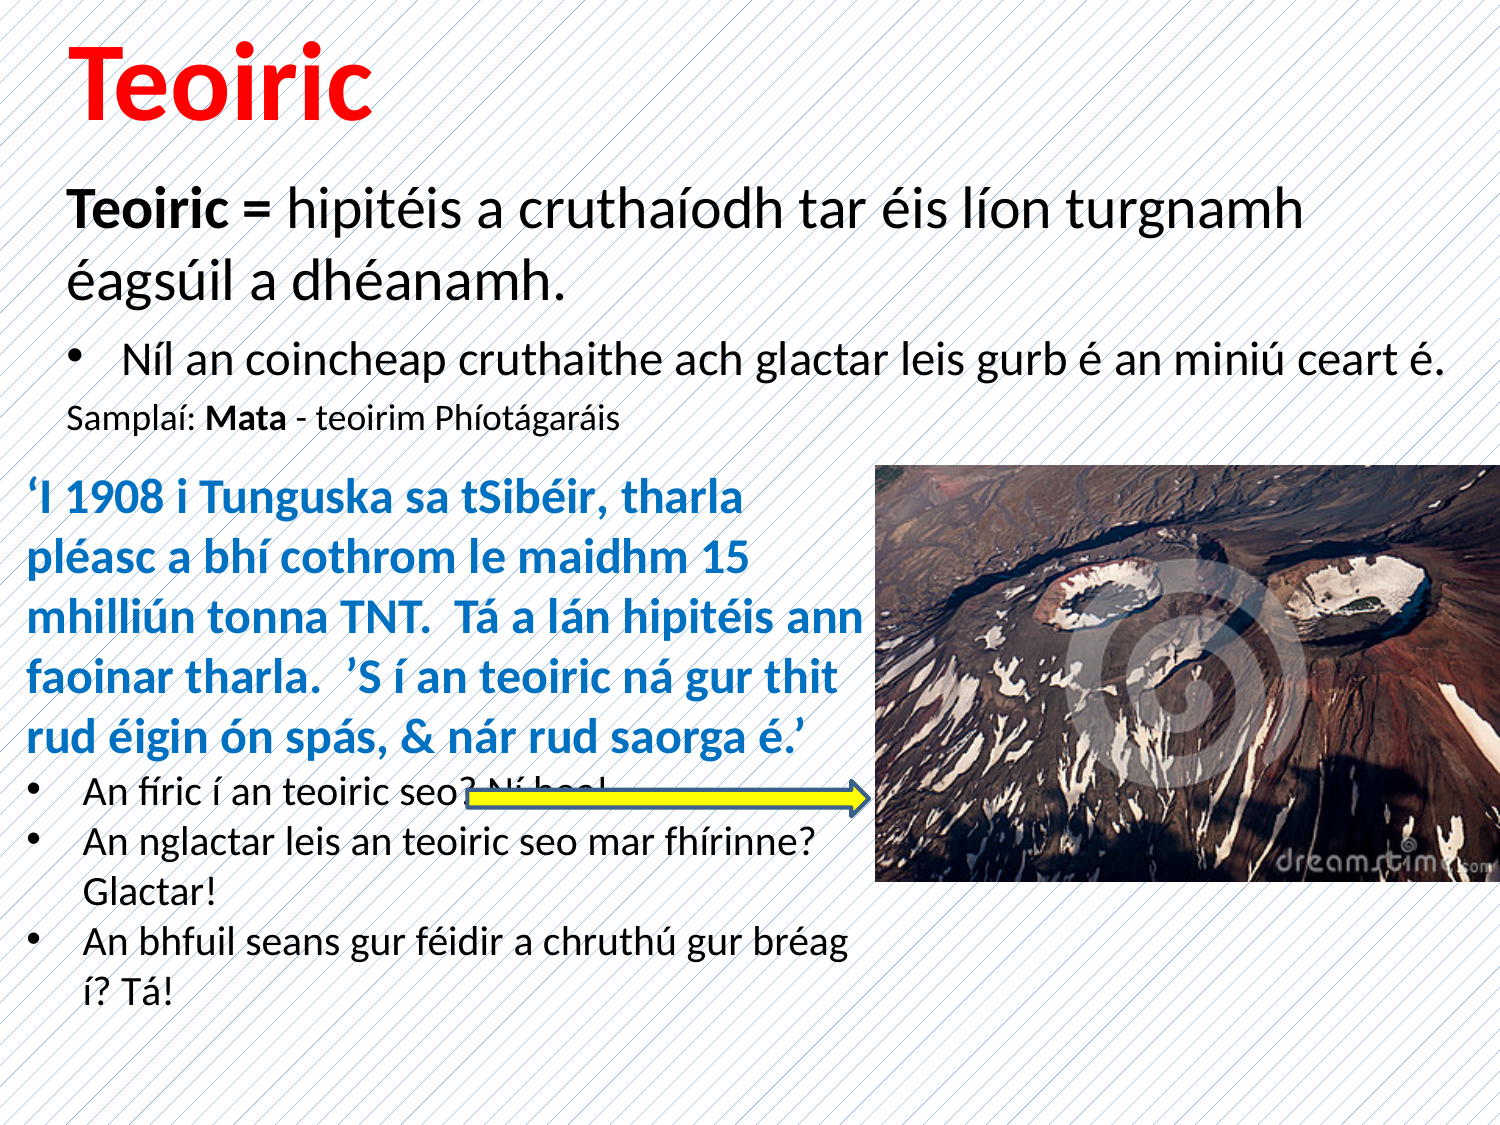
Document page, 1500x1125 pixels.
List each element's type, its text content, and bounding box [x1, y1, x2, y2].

list Teoiric = hipitéis a cruthaíodh tar éis líon turgnamh éagsúil a dhéanamh. Níl an coincheap cruthaithe ach glactar leis gurb é an miniú ceart é. Samplaí: Mata - teoirim Phíotágaráis [51, 160, 1477, 464]
title Teoiric [53, 0, 1284, 160]
footer [512, 1042, 988, 1103]
picture [874, 465, 1500, 882]
text_box ‘I 1908 i Tunguska sa tSibéir, tharla pléasc a bhí cothrom le maidhm 15 mhilliún tonna TNT. Tá a lán hipitéis ann faoinar tharla. ’S í an teoiric ná gur thit rud éigin ón spás, & nár rud saorga é.’ An fíric í an teoiric seo? Ní hea! An nglactar leis an teoiric seo mar fhírinne? Glactar! An bhfuil seans gur féidir a chruthú gur bréag í? Tá! [11, 456, 880, 1082]
text_box [465, 779, 869, 819]
